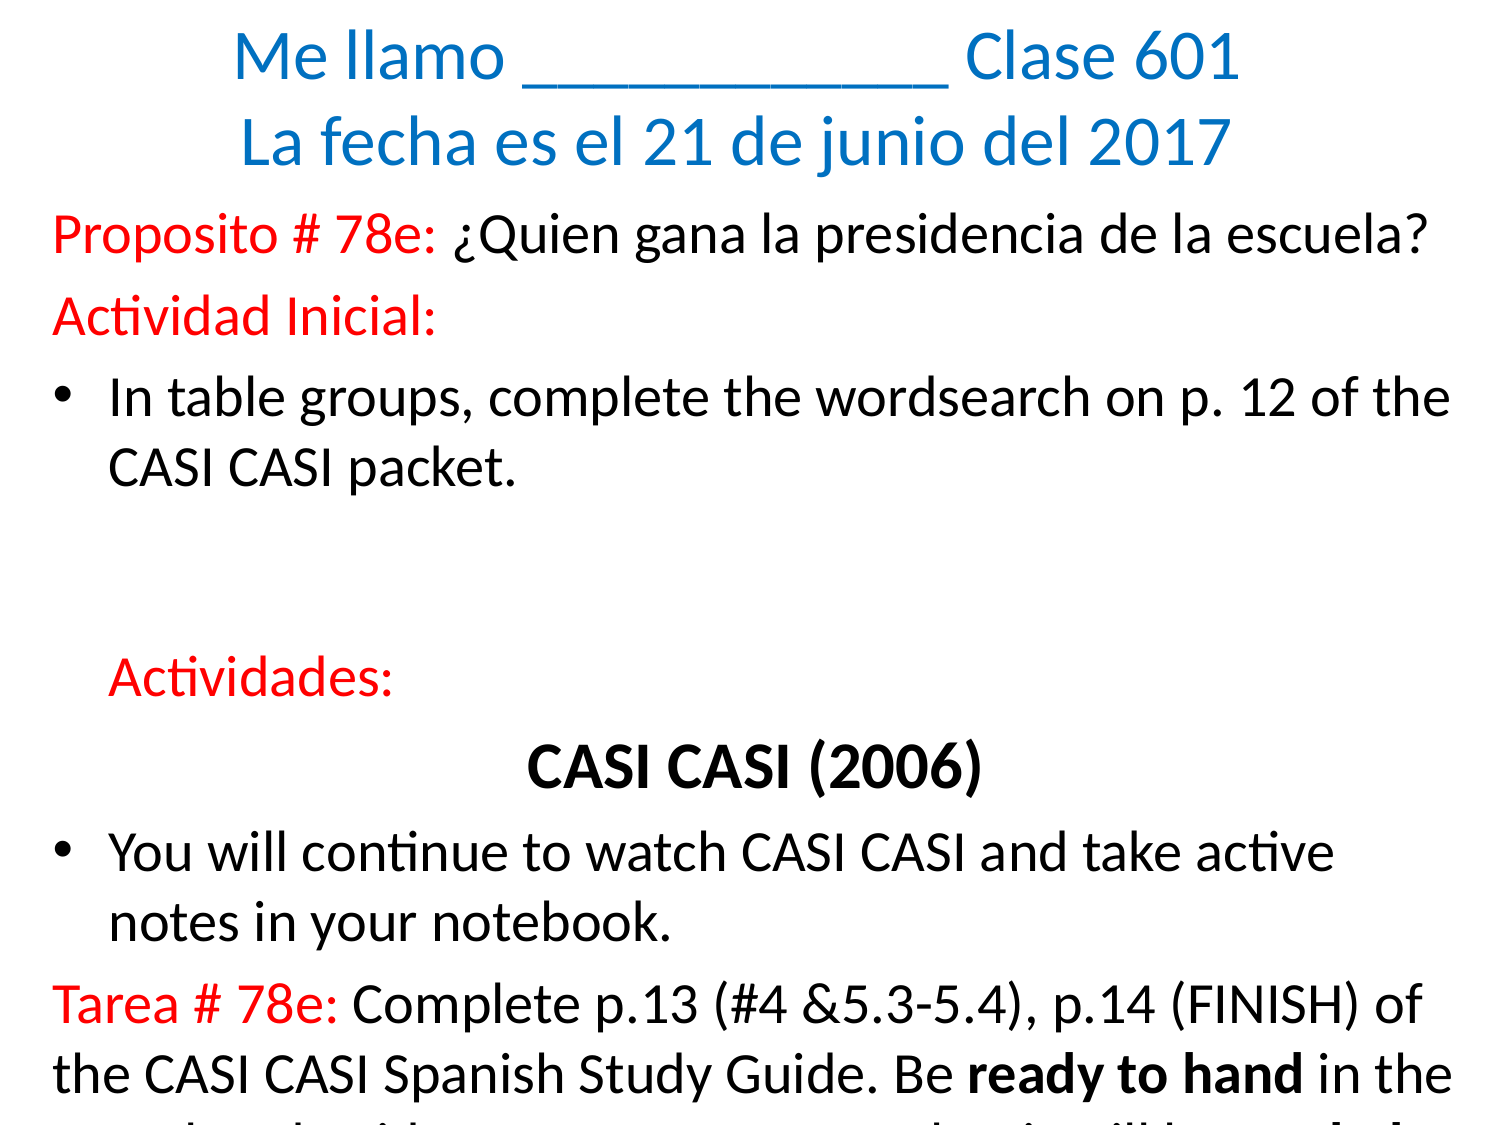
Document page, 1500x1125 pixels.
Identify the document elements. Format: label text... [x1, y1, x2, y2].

title Me llamo ____________ Clase 601 La fecha es el 21 de junio del 2017 [62, 0, 1413, 187]
list Proposito # 78e: ¿Quien gana la presidencia de la escuela? Actividad Inicial: In table groups, complete the wordsearch on p. 12 of the CASI CASI packet. Actividades: CASI CASI (2006) You will continue to watch CASI CASI and take active notes in your notebook. Tarea # 78e: Complete p.13 (#4 &5.3-5.4), p.14 (FINISH) of the CASI CASI Spanish Study Guide. Be ready to hand in the completed guide tomorrow. Remember it will be graded as a project [37, 187, 1475, 950]
